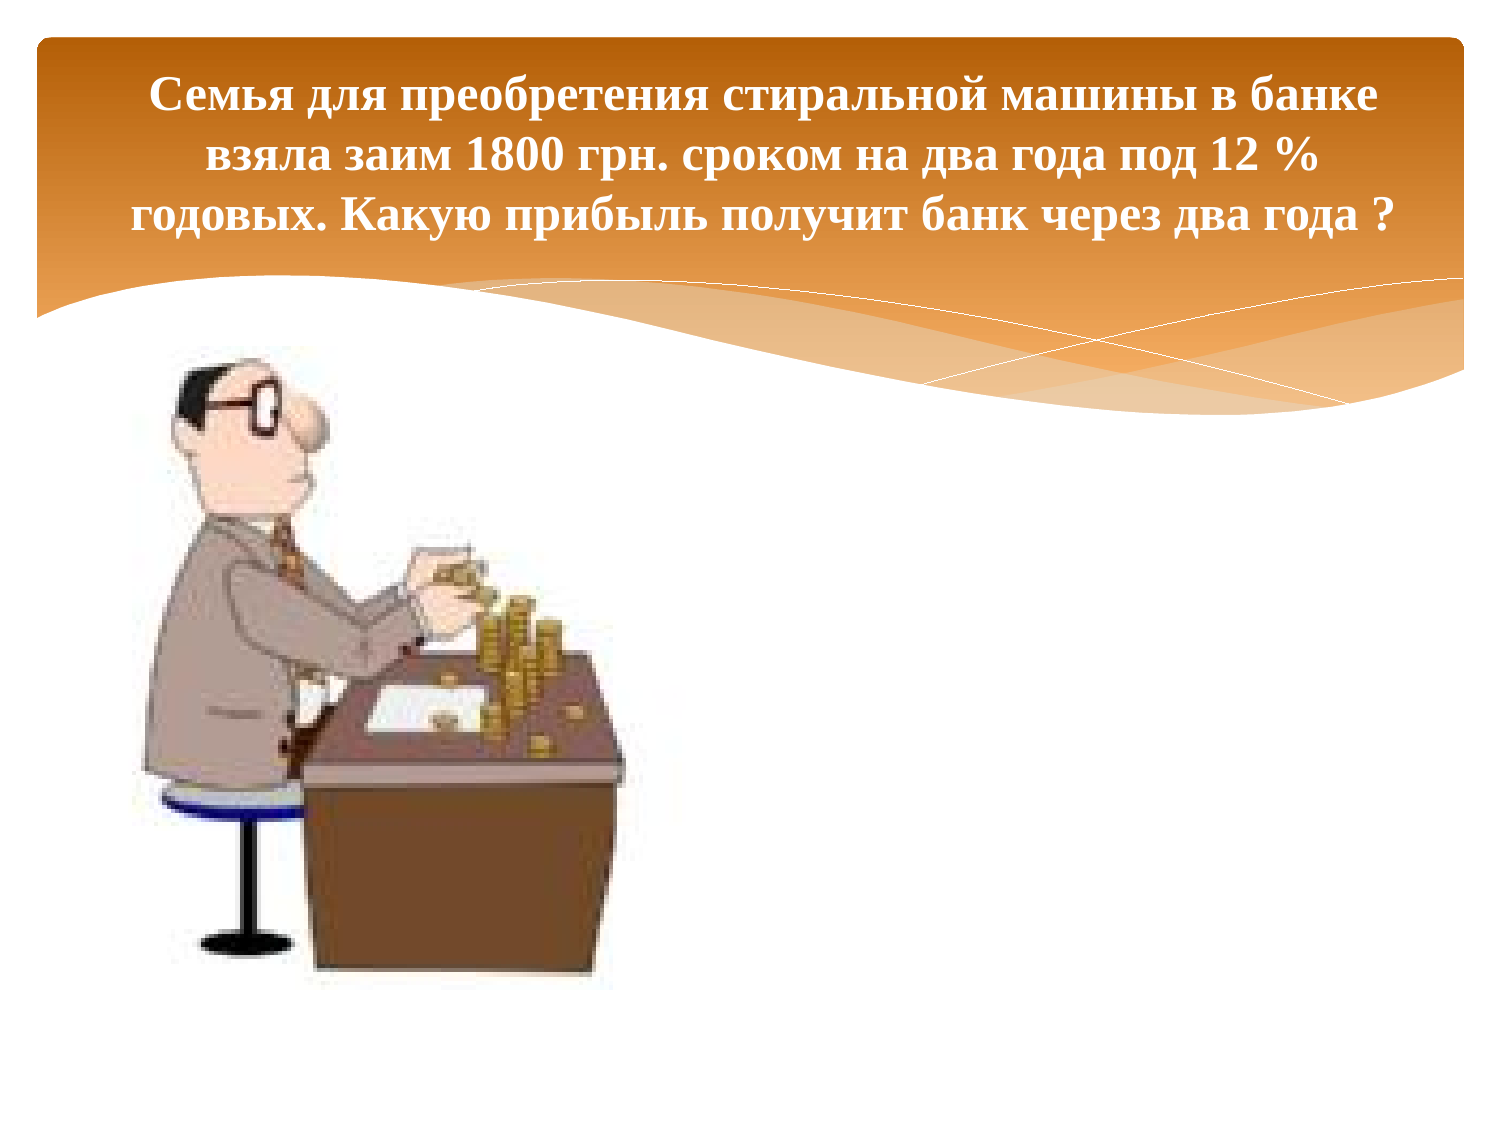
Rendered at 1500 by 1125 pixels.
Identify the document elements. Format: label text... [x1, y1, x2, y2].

title Семья для преобретения стиральной машины в банке взяла заим 1800 грн. сроком на два года под 12 % годовых. Какую прибыль получит банк через два года ? [88, 78, 1439, 284]
picture [64, 346, 708, 991]
